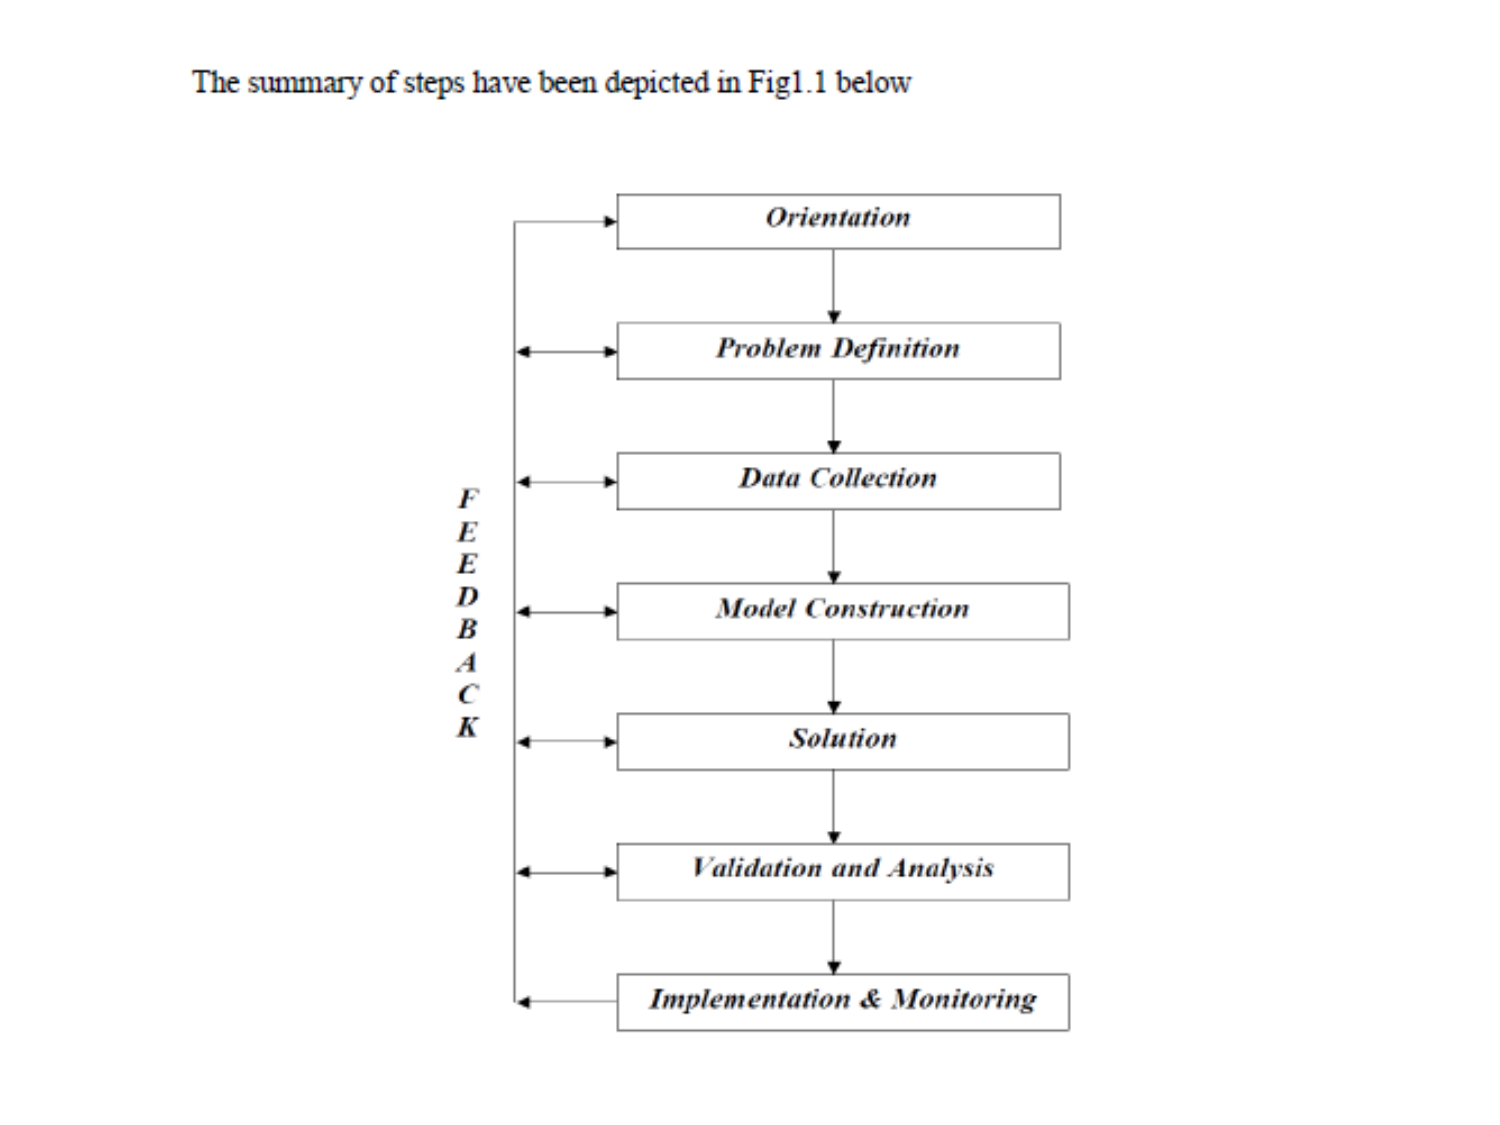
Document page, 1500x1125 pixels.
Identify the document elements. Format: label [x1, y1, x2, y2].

picture [112, 37, 1301, 1057]
